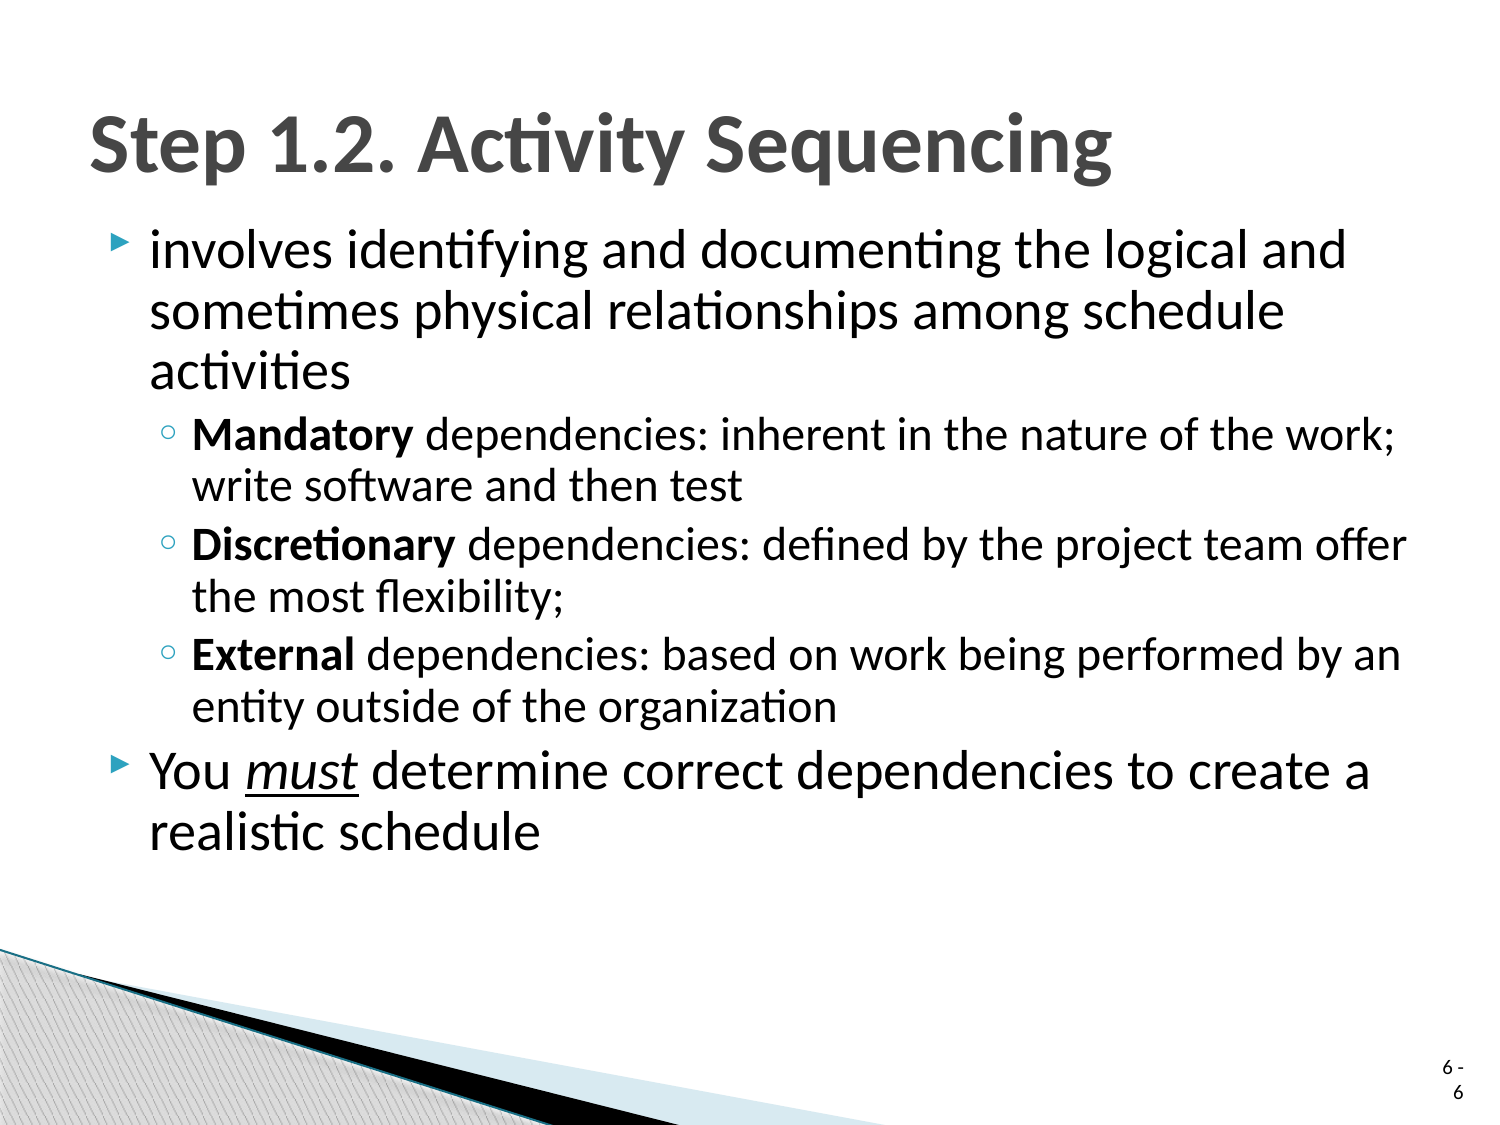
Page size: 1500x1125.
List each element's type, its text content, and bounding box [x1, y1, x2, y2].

title Step 1.2. Activity Sequencing [75, 45, 1425, 212]
slide_number 6 - 6 [1418, 1051, 1479, 1112]
list involves identifying and documenting the logical and sometimes physical relationships among schedule activities Mandatory dependencies: inherent in the nature of the work; write software and then test Discretionary dependencies: defined by the project team offer the most flexibility; External dependencies: based on work being performed by an entity outside of the organization You must determine correct dependencies to create a realistic schedule [75, 212, 1425, 1013]
